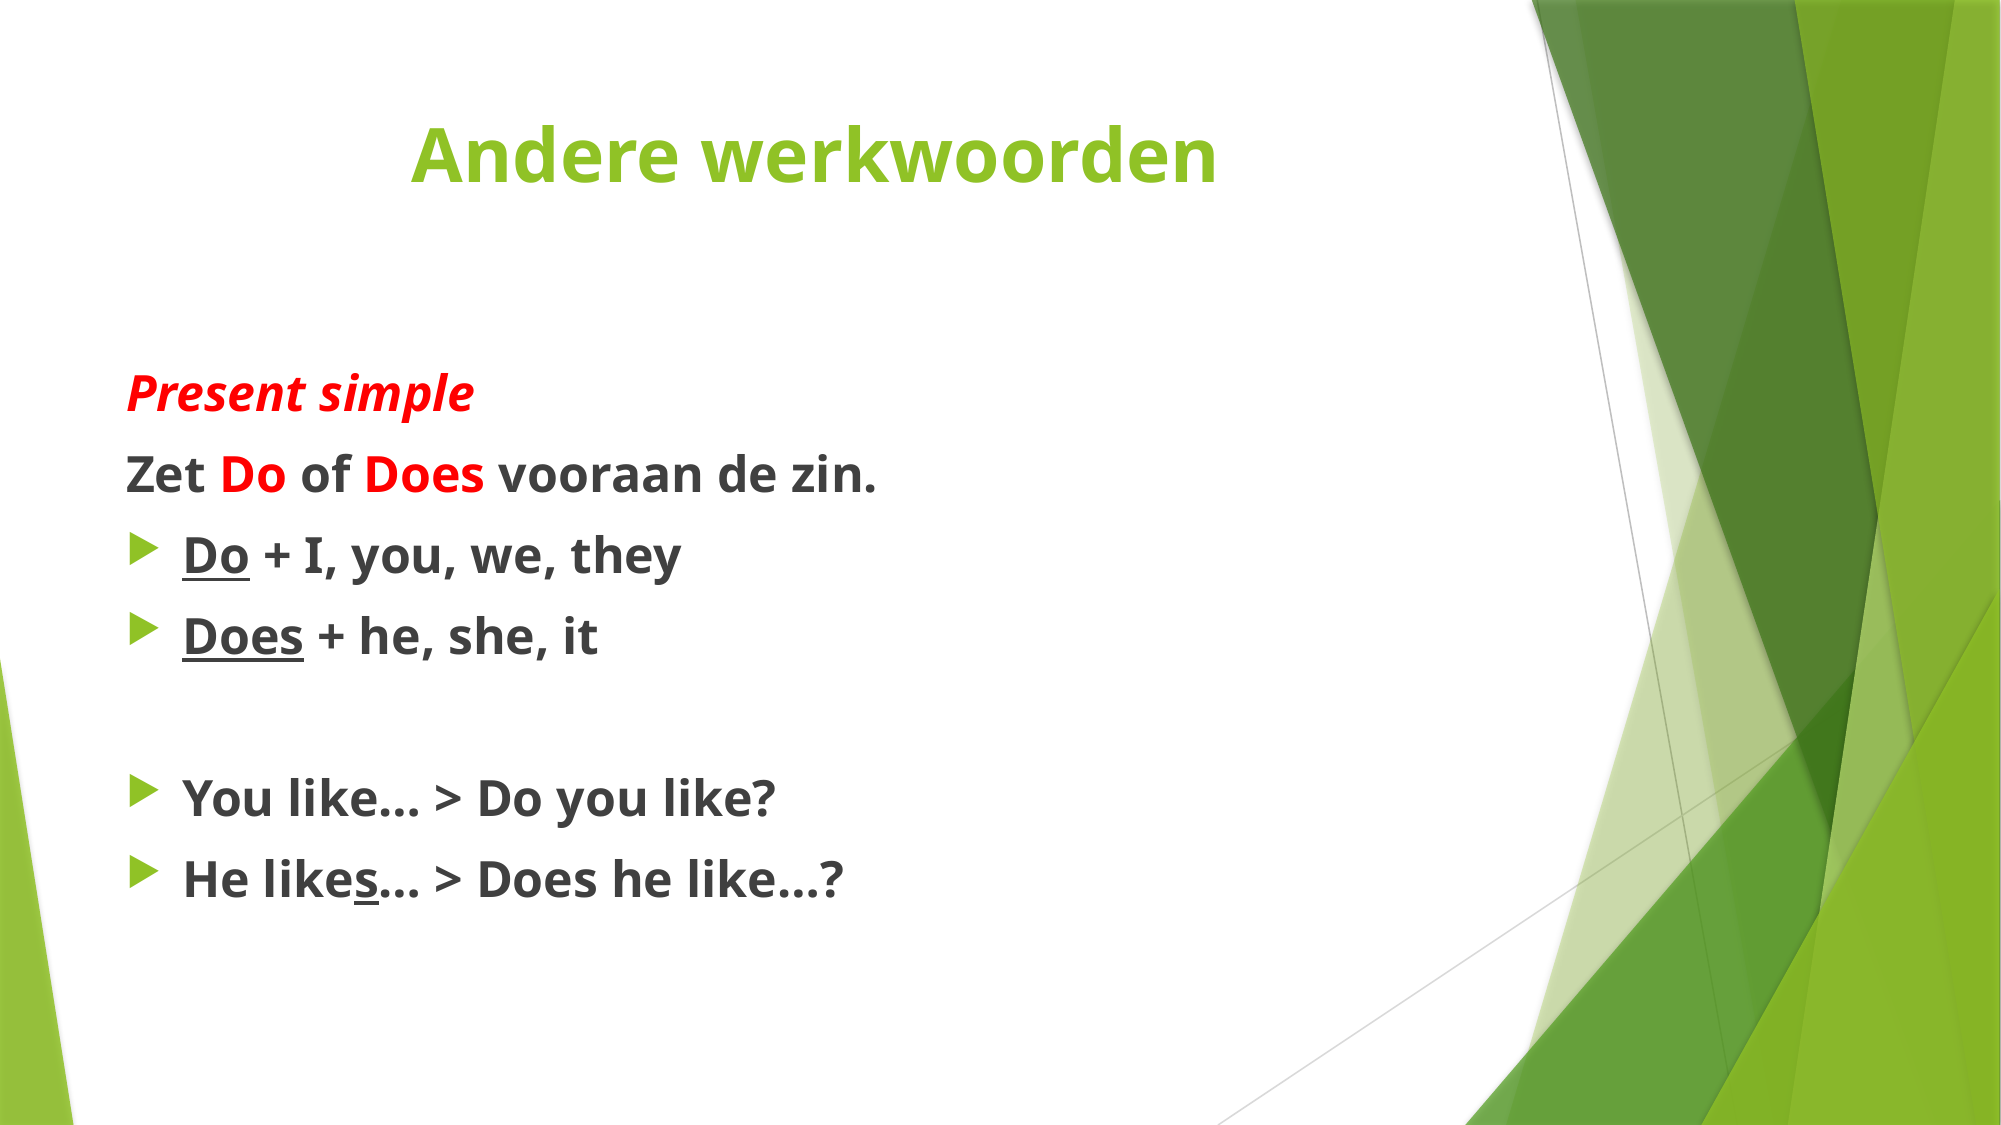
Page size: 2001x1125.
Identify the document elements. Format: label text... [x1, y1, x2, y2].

title Andere werkwoorden [111, 99, 1522, 317]
list Present simple Zet Do of Does vooraan de zin. Do + I, you, we, they Does + he, she, it You like… > Do you like? He likes… > Does he like…? [111, 354, 1522, 992]
